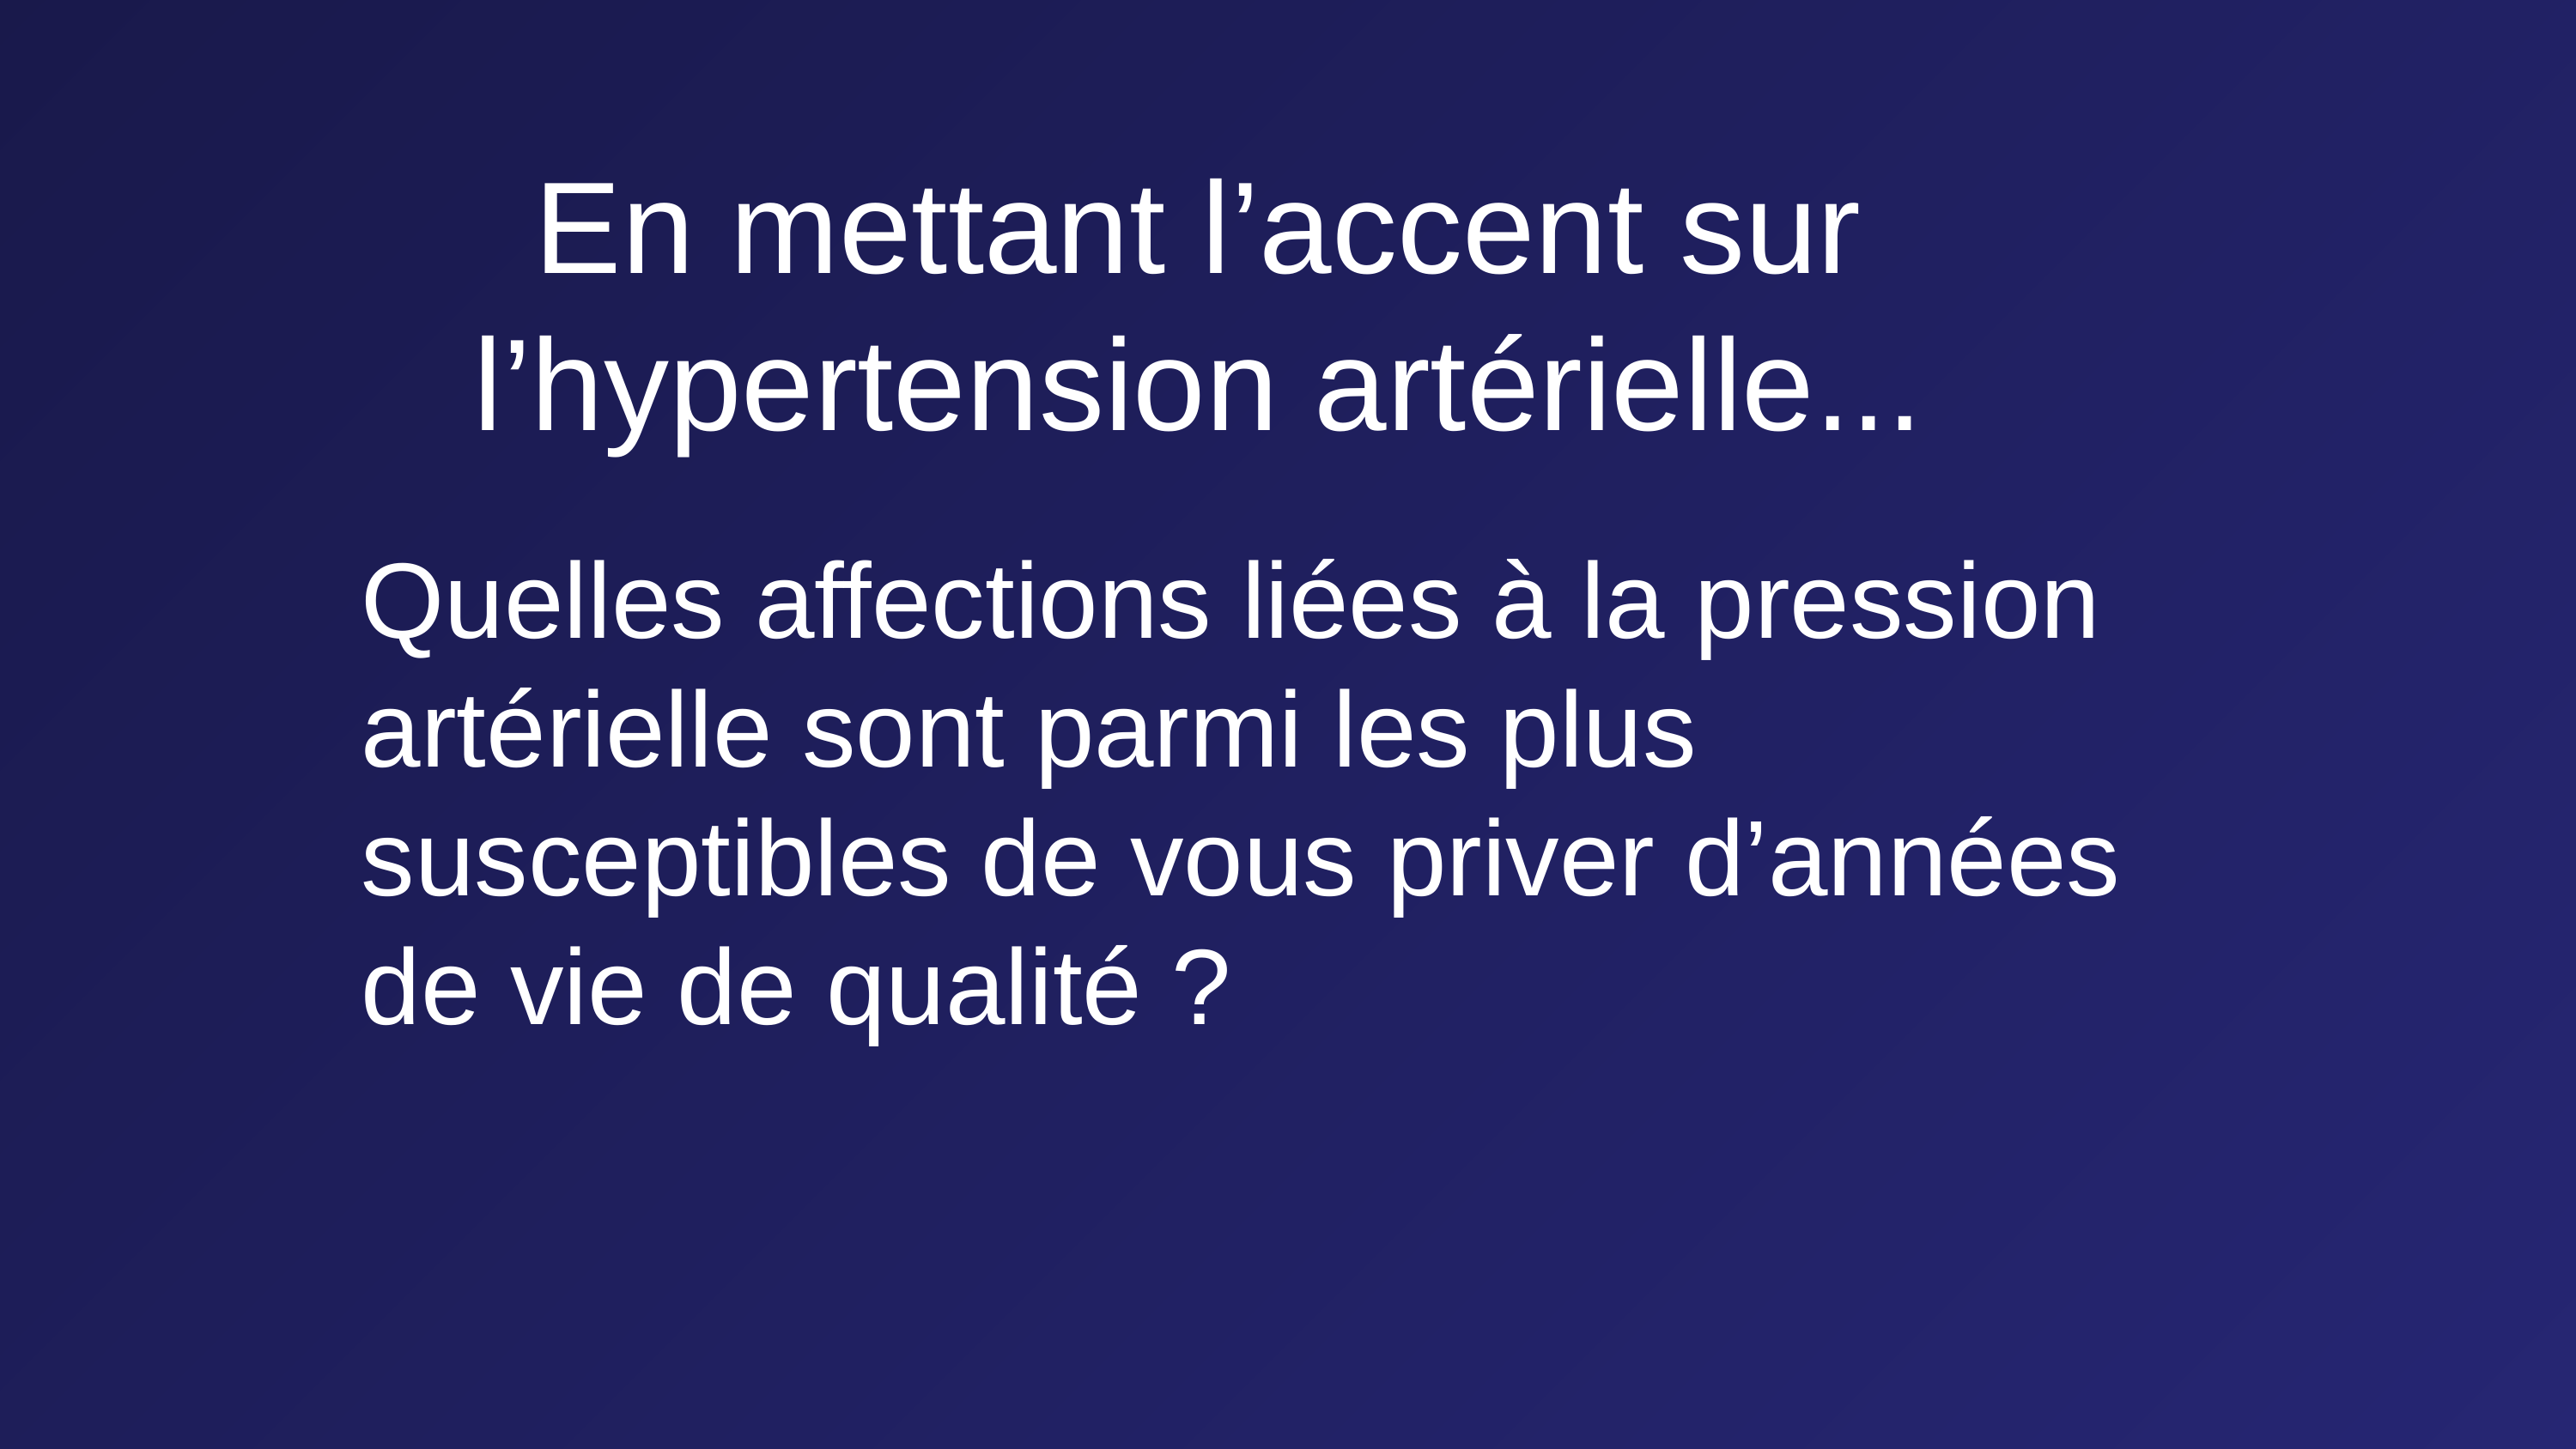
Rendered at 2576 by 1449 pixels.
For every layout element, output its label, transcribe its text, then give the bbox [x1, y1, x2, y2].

title En mettant l’accent sur l’hypertension artérielle... [214, 230, 2183, 370]
list Quelles affections liées à la pression artérielle sont parmi les plus susceptibles de vous priver d’années de vie de qualité ? [339, 520, 2237, 1304]
